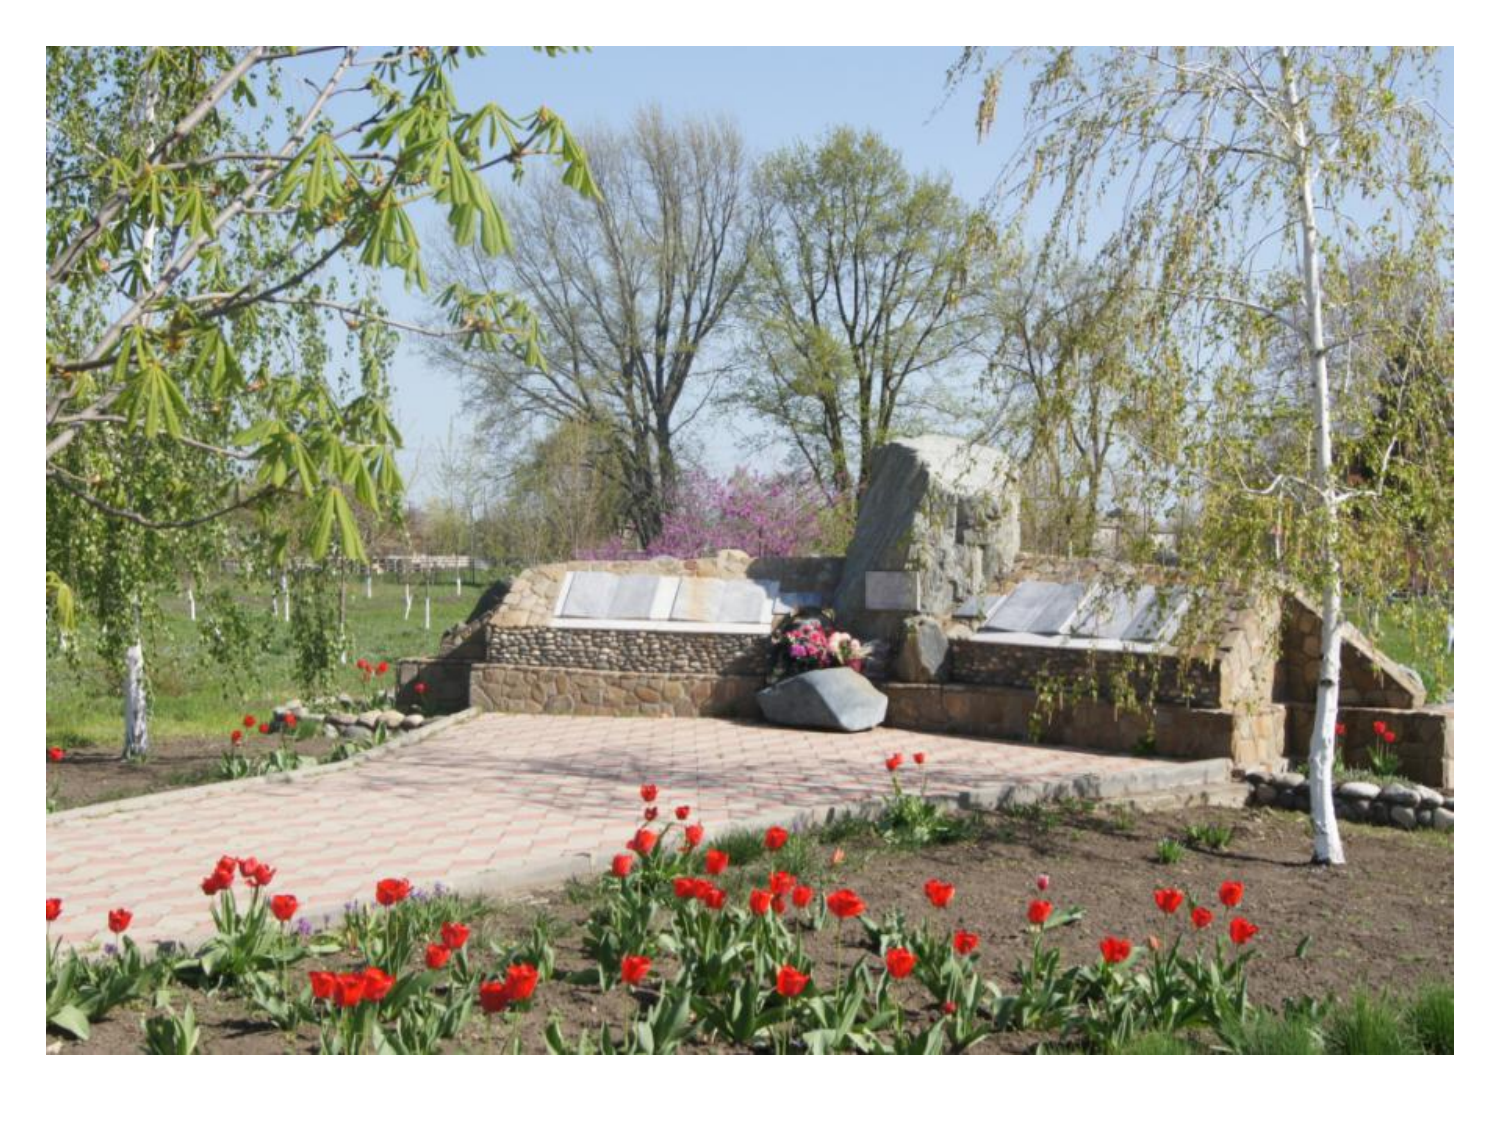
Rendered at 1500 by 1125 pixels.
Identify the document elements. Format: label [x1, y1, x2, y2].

picture [46, 46, 1454, 1055]
